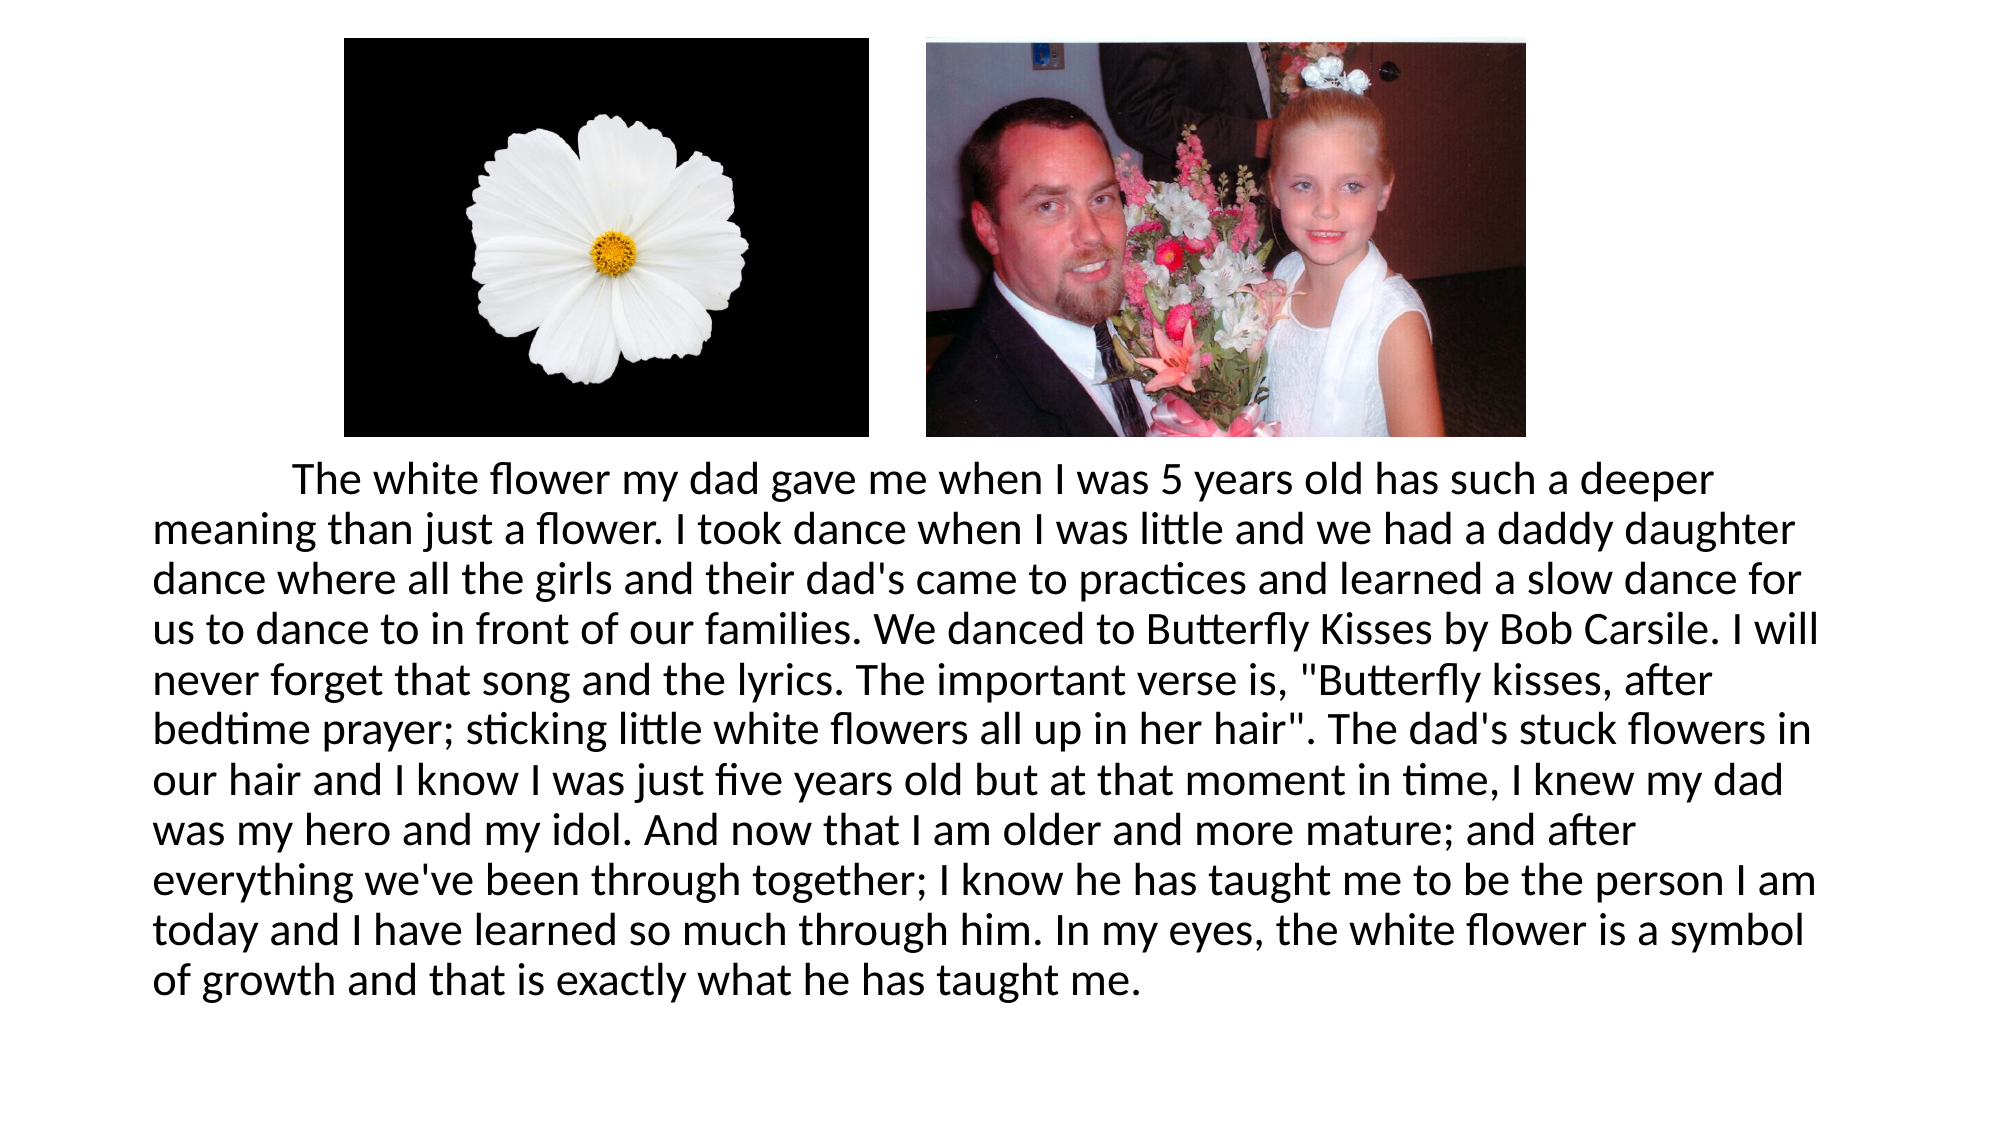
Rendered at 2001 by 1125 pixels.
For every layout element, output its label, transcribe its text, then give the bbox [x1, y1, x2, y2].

picture [344, 38, 869, 437]
list The white flower my dad gave me when I was 5 years old has such a deeper meaning than just a flower. I took dance when I was little and we had a daddy daughter dance where all the girls and their dad's came to practices and learned a slow dance for us to dance to in front of our families. We danced to Butterfly Kisses by Bob Carsile. I will never forget that song and the lyrics. The important verse is, "Butterfly kisses, after bedtime prayer; sticking little white flowers all up in her hair". The dad's stuck flowers in our hair and I know I was just five years old but at that moment in time, I knew my dad was my hero and my idol. And now that I am older and more mature; and after everything we've been through together; I know he has taught me to be the person I am today and I have learned so much through him. In my eyes, the white flower is a symbol of growth and that is exactly what he has taught me. [137, 299, 1863, 1014]
picture [926, 37, 1526, 437]
